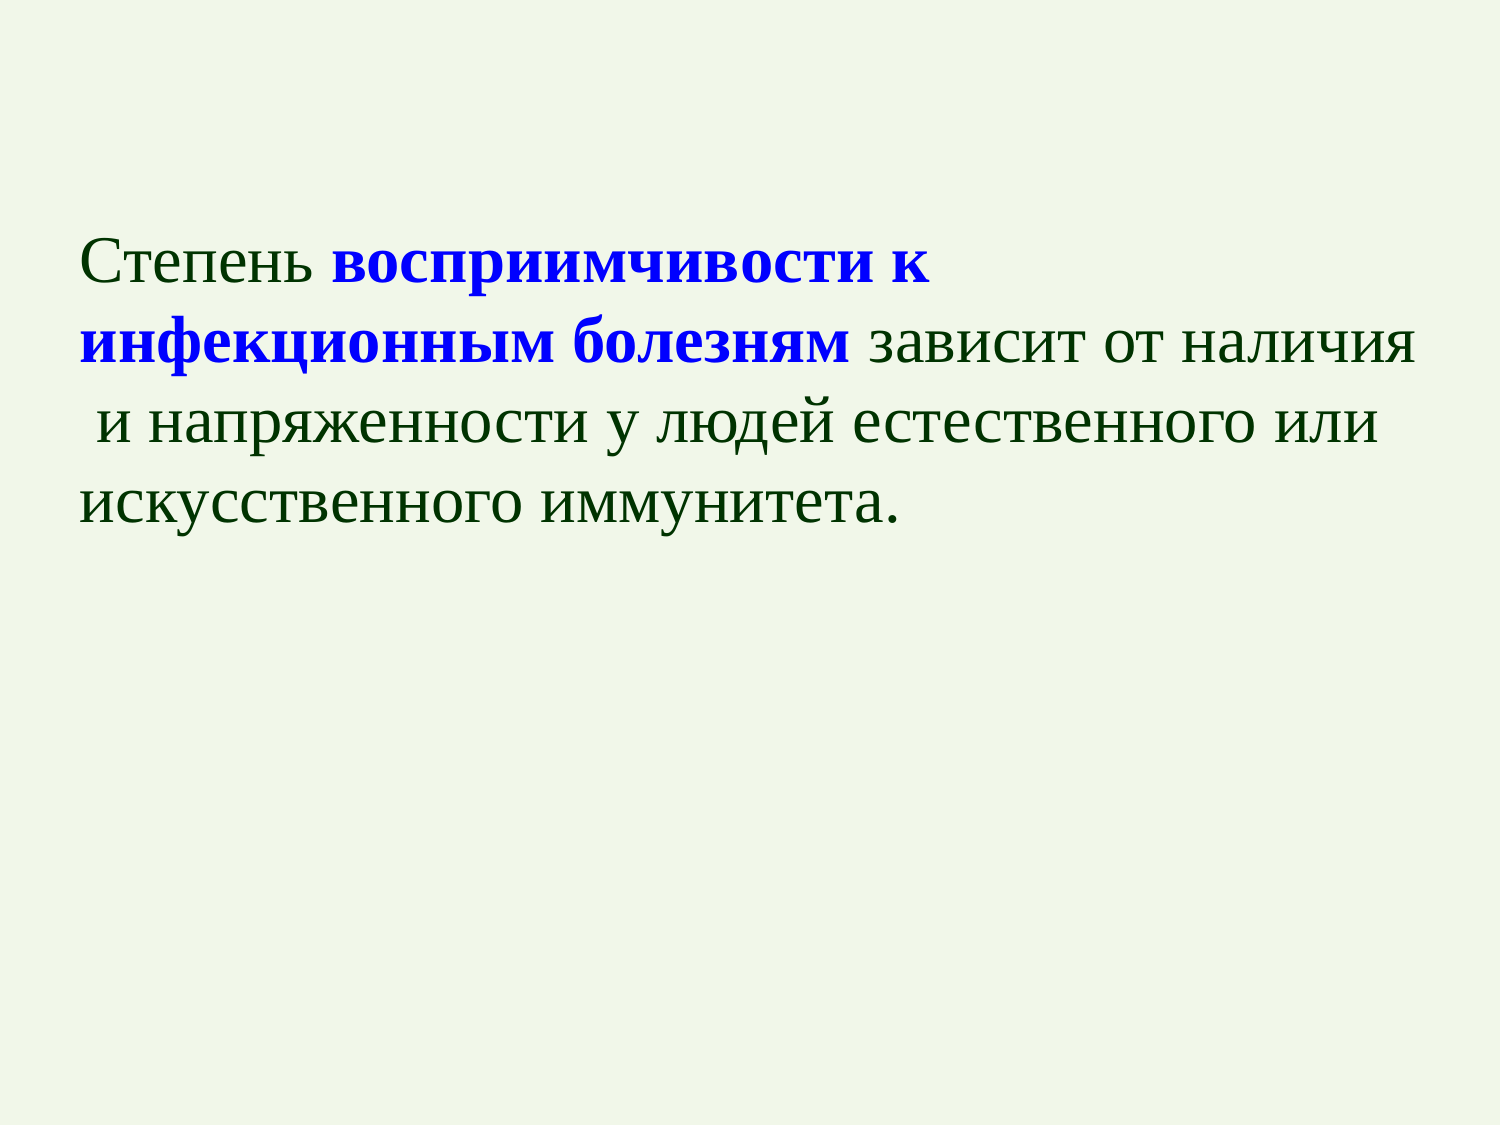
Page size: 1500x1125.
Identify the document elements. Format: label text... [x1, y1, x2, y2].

list Степень восприимчивости к инфекционным болезням зависит от наличия и напряженности у людей естественного или искусственного иммунитета. [64, 208, 1436, 979]
